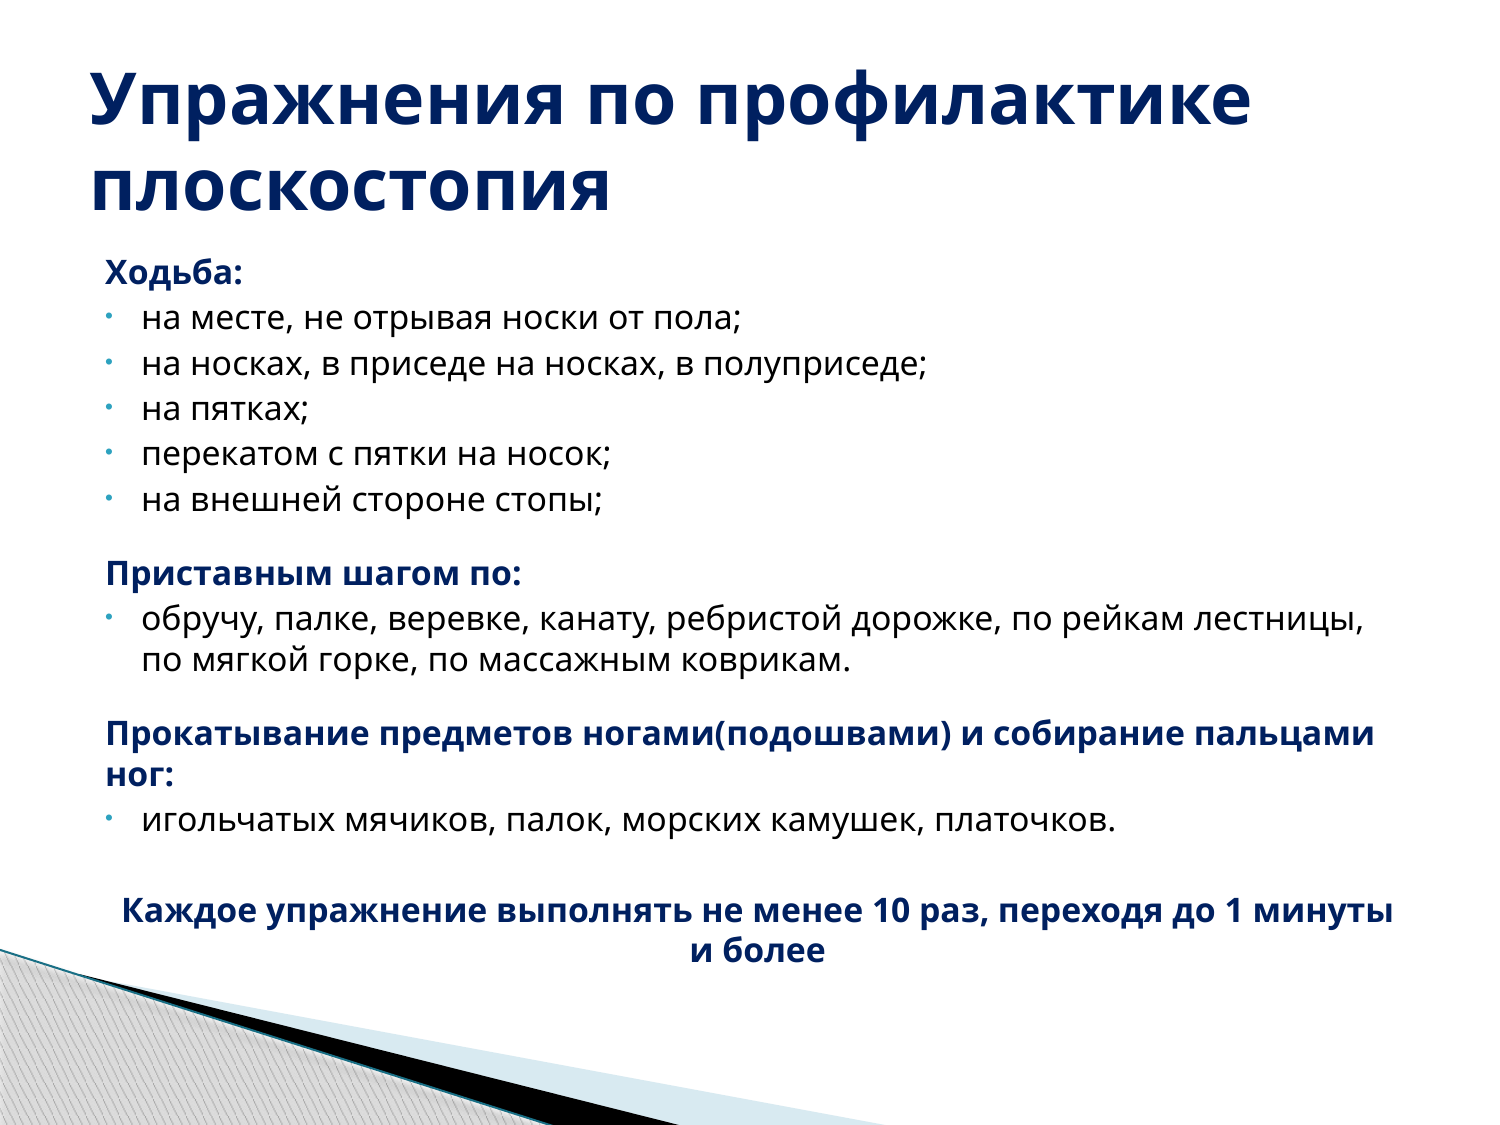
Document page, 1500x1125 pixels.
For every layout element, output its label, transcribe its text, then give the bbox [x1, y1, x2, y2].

list Ходьба: на месте, не отрывая носки от пола; на носках, в приседе на носках, в полуприседе; на пятках; перекатом с пятки на носок; на внешней стороне стопы; Приставным шагом по: обручу, палке, веревке, канату, ребристой дорожке, по рейкам лестницы, по мягкой горке, по массажным коврикам. Прокатывание предметов ногами(подошвами) и собирание пальцами ног: игольчатых мячиков, палок, морских камушек, платочков. Каждое упражнение выполнять не менее 10 раз, переходя до 1 минуты и более [75, 243, 1425, 986]
title Упражнения по профилактике плоскостопия [75, 45, 1425, 233]
